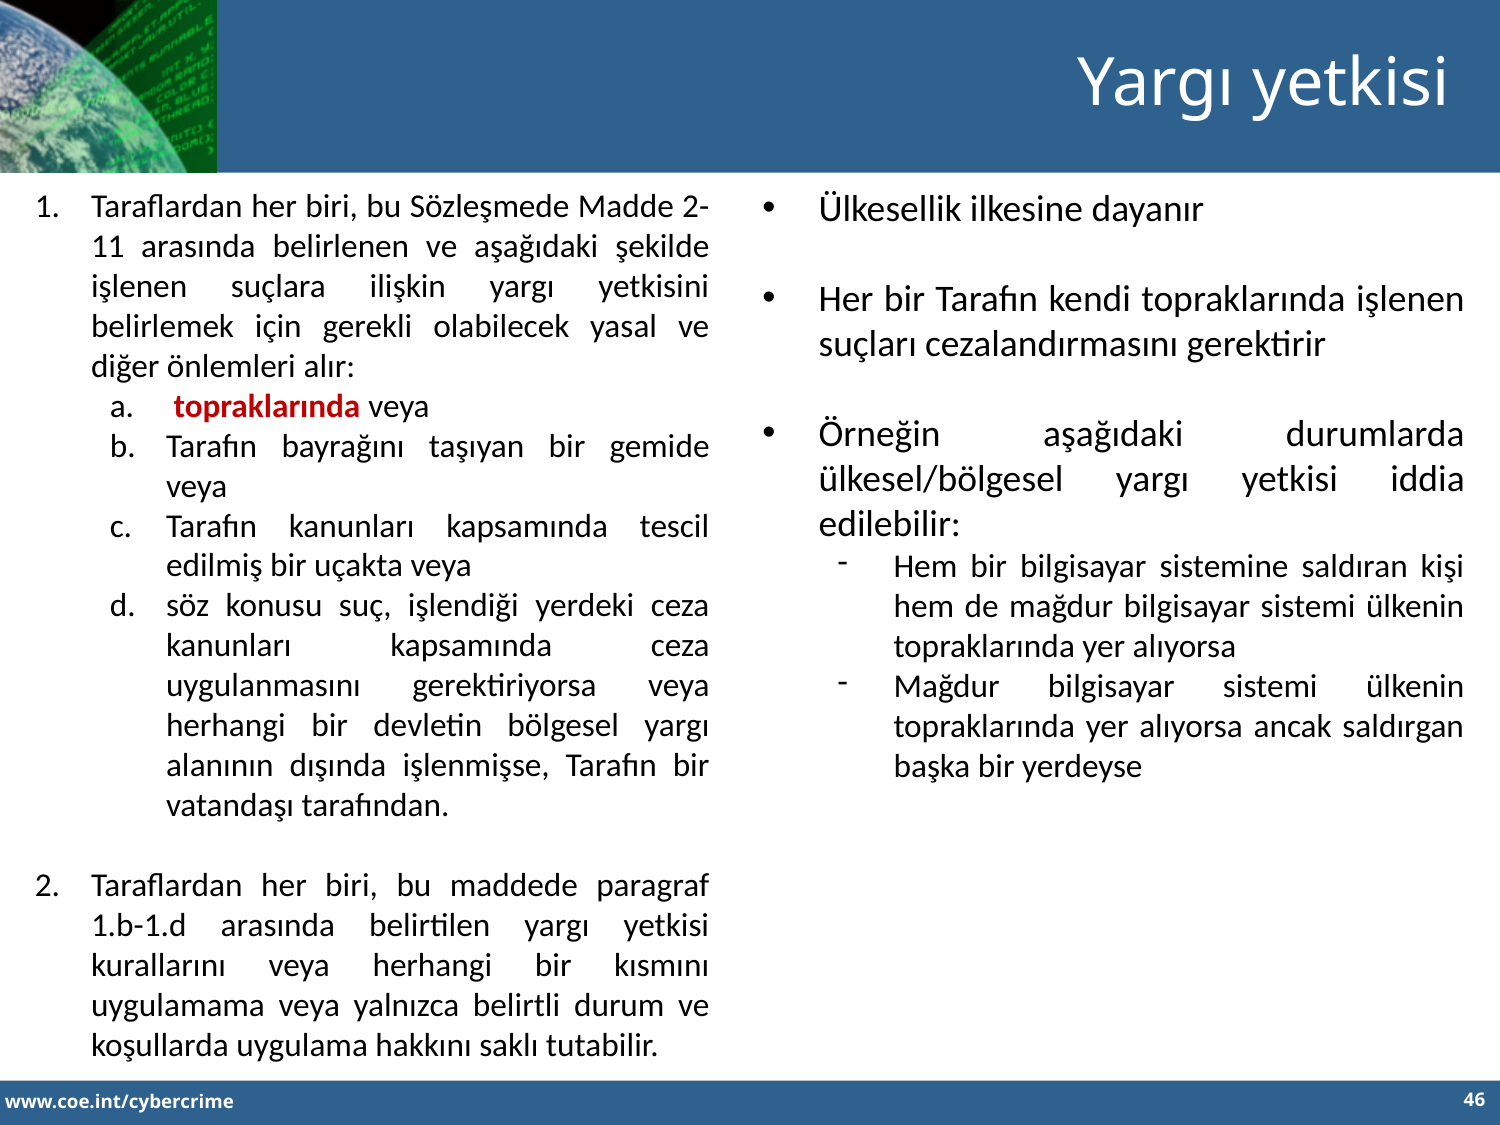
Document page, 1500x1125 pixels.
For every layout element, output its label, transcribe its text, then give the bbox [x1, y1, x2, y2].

text_box Taraflardan her biri, bu Sözleşmede Madde 2-11 arasında belirlenen ve aşağıdaki şekilde işlenen suçlara ilişkin yargı yetkisini belirlemek için gerekli olabilecek yasal ve diğer önlemleri alır: topraklarında veya Tarafın bayrağını taşıyan bir gemide veya Tarafın kanunları kapsamında tescil edilmiş bir uçakta veya söz konusu suç, işlendiği yerdeki ceza kanunları kapsamında ceza uygulanmasını gerektiriyorsa veya herhangi bir devletin bölgesel yargı alanının dışında işlenmişse, Tarafın bir vatandaşı tarafından. Taraflardan her biri, bu maddede paragraf 1.b-1.d arasında belirtilen yargı yetkisi kurallarını veya herhangi bir kısmını uygulamama veya yalnızca belirtli durum ve koşullarda uygulama hakkını saklı tutabilir. [19, 176, 726, 1070]
text_box Yargı yetkisi [230, 31, 1483, 126]
text_box Ülkesellik ilkesine dayanır Her bir Tarafın kendi topraklarında işlenen suçları cezalandırmasını gerektirir Örneğin aşağıdaki durumlarda ülkesel/bölgesel yargı yetkisi iddia edilebilir: Hem bir bilgisayar sistemine saldıran kişi hem de mağdur bilgisayar sistemi ülkenin topraklarında yer alıyorsa Mağdur bilgisayar sistemi ülkenin topraklarında yer alıyorsa ancak saldırgan başka bir yerdeyse [747, 176, 1480, 792]
picture [0, 0, 217, 173]
